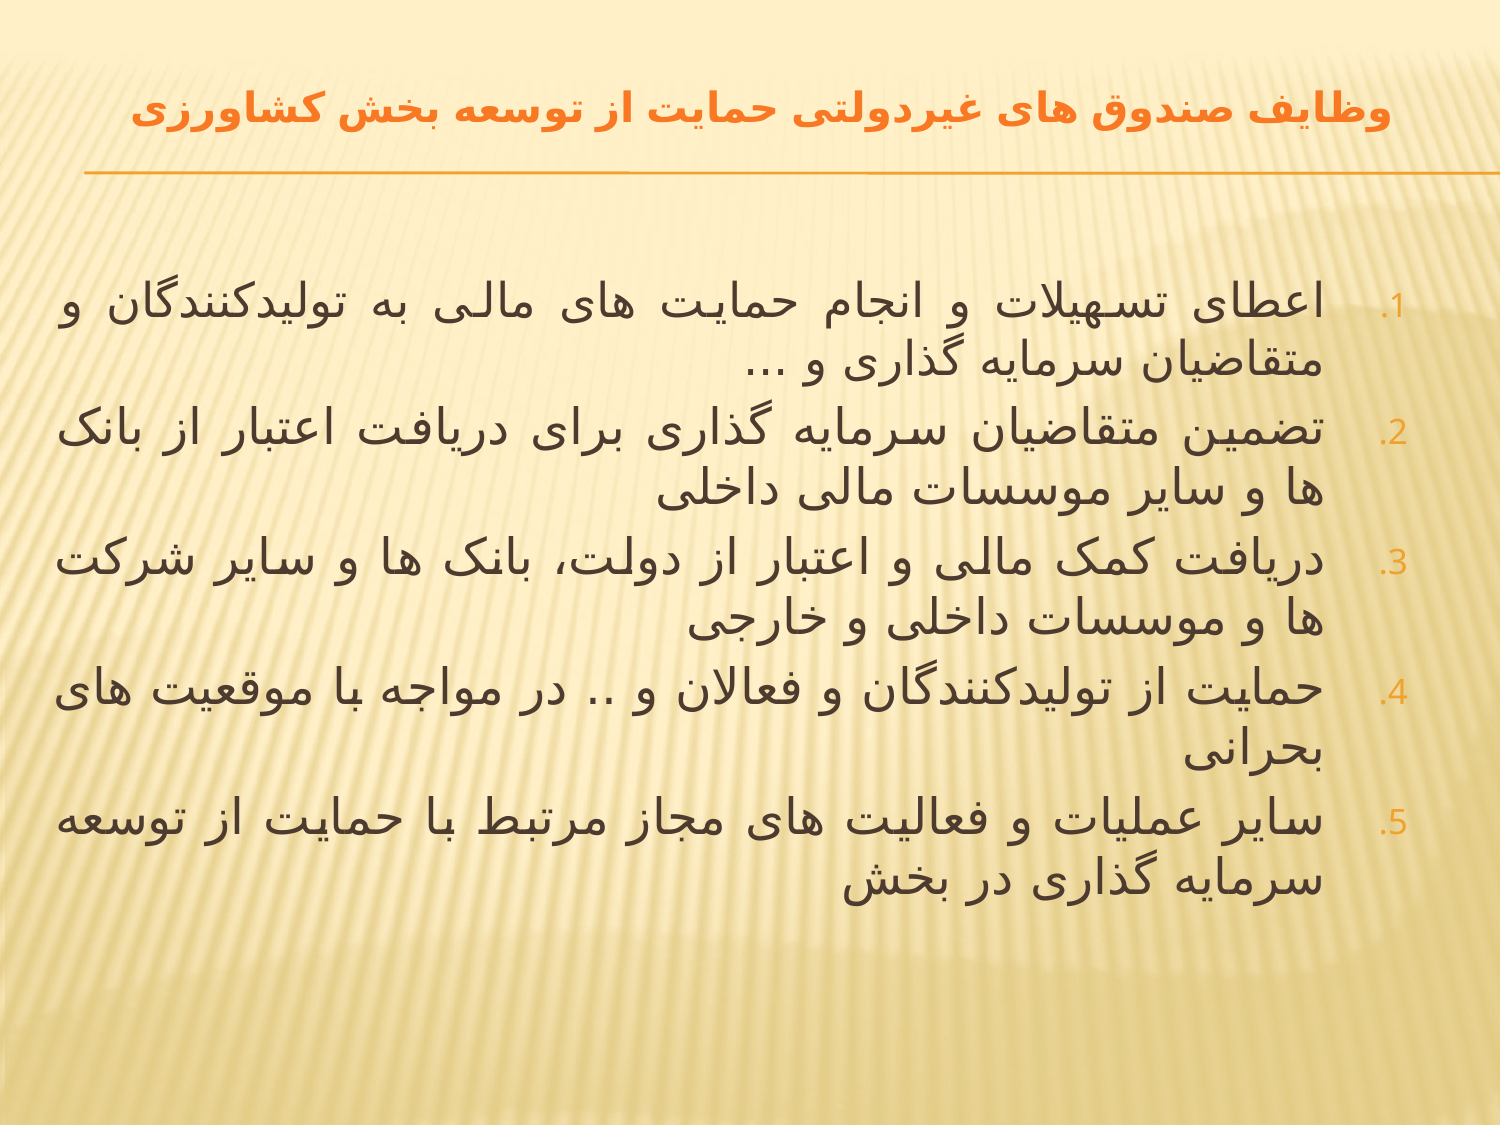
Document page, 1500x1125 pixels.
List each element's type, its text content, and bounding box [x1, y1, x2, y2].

title وظایف صندوق های غیردولتی حمایت از توسعه بخش کشاورزی [50, 0, 1475, 213]
list اعطای تسهیلات و انجام حمایت های مالی به تولیدکنندگان و متقاضیان سرمایه گذاری و ... تضمین متقاضیان سرمایه گذاری برای دریافت اعتبار از بانک ها و سایر موسسات مالی داخلی دریافت کمک مالی و اعتبار از دولت، بانک ها و سایر شرکت ها و موسسات داخلی و خارجی حمایت از تولیدکنندگان و فعالان و .. در مواجه با موقعیت های بحرانی سایر عملیات و فعالیت های مجاز مرتبط با حمایت از توسعه سرمایه گذاری در بخش [37, 262, 1425, 1005]
